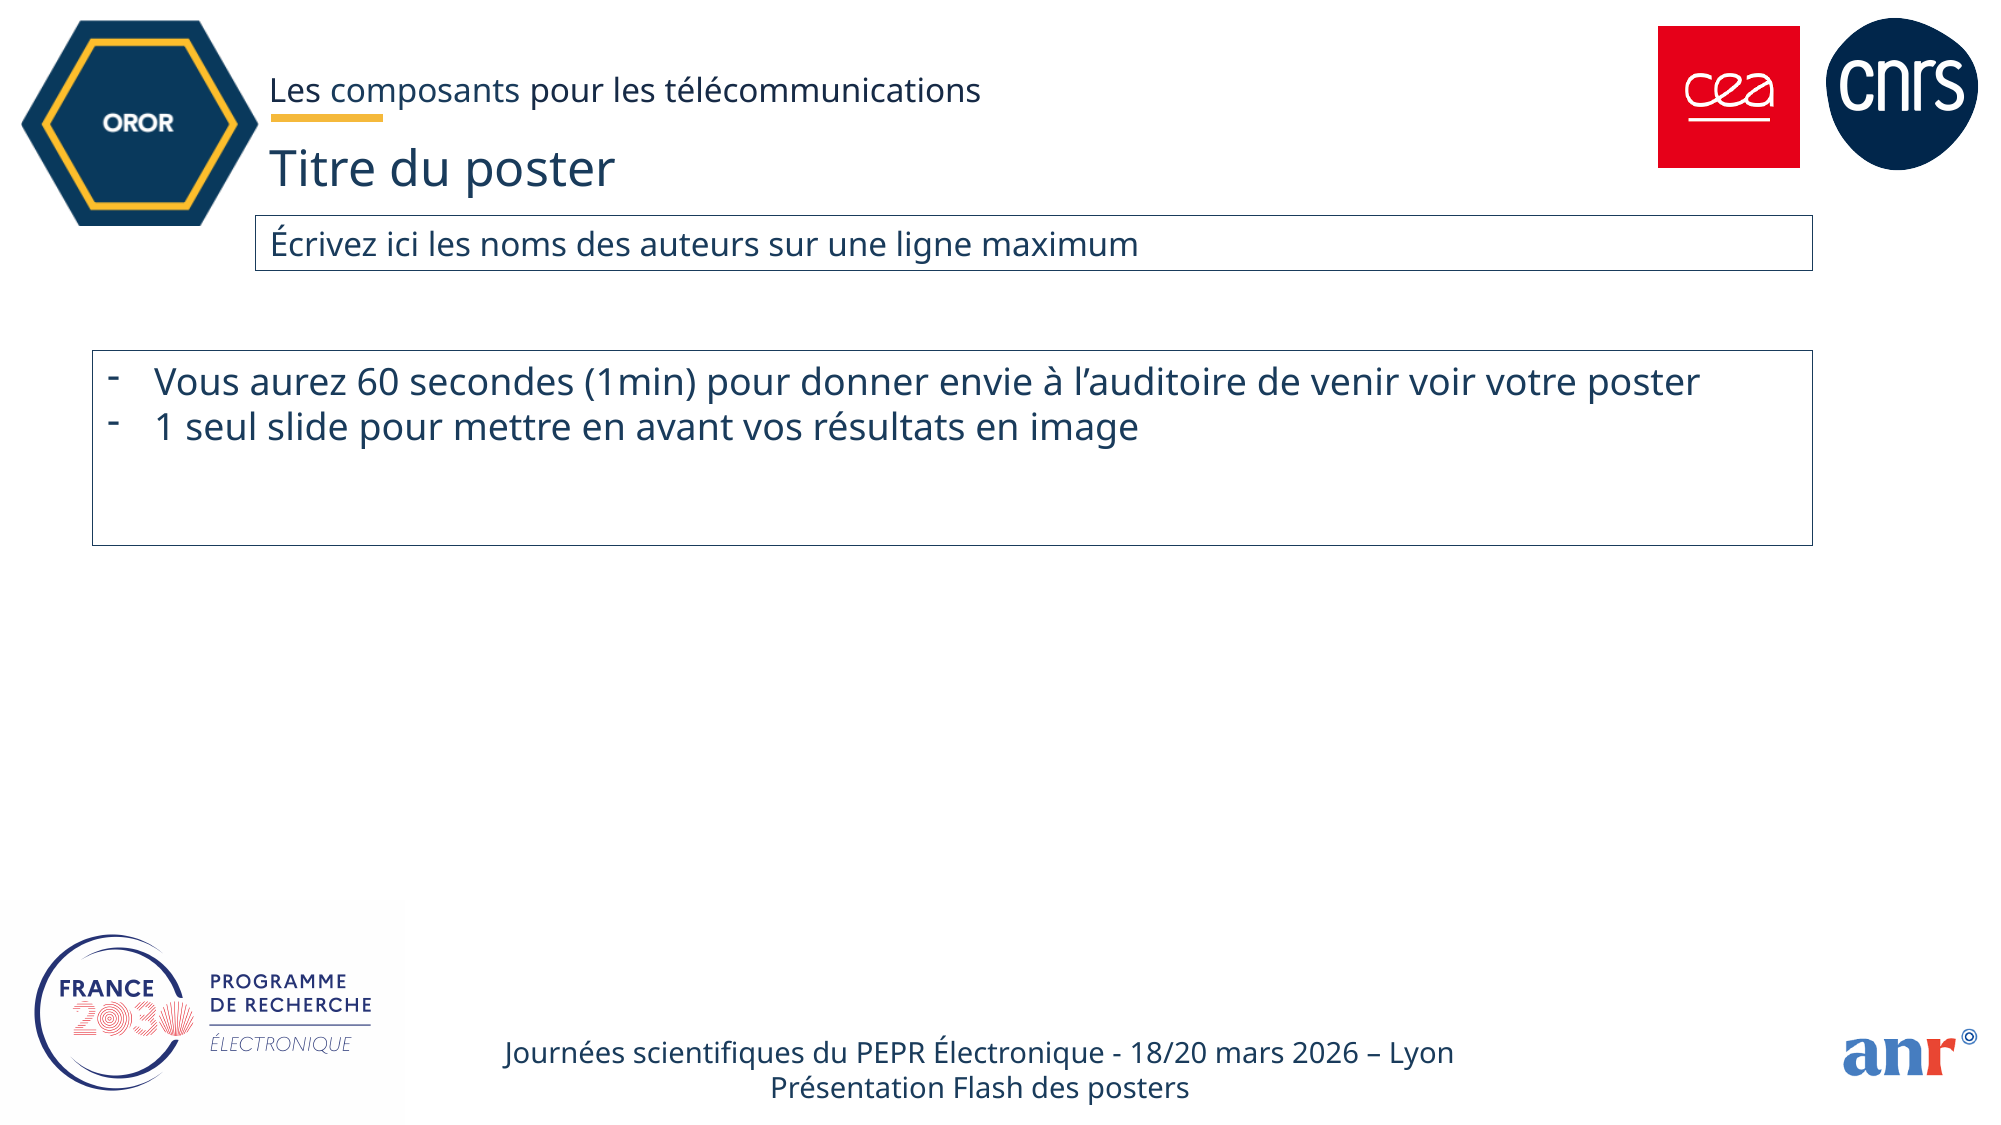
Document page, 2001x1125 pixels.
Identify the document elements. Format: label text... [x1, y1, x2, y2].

text_box Écrivez ici les noms des auteurs sur une ligne maximum [255, 215, 1813, 271]
picture [0, 900, 405, 1125]
picture [1823, 16, 1981, 172]
text_box Titre du poster [255, 135, 1315, 215]
picture [1839, 982, 1981, 1124]
text_box Vous aurez 60 secondes (1min) pour donner envie à l’auditoire de venir voir votre poster 1 seul slide pour mettre en avant vos résultats en image [92, 350, 1813, 546]
picture [1658, 26, 1800, 168]
